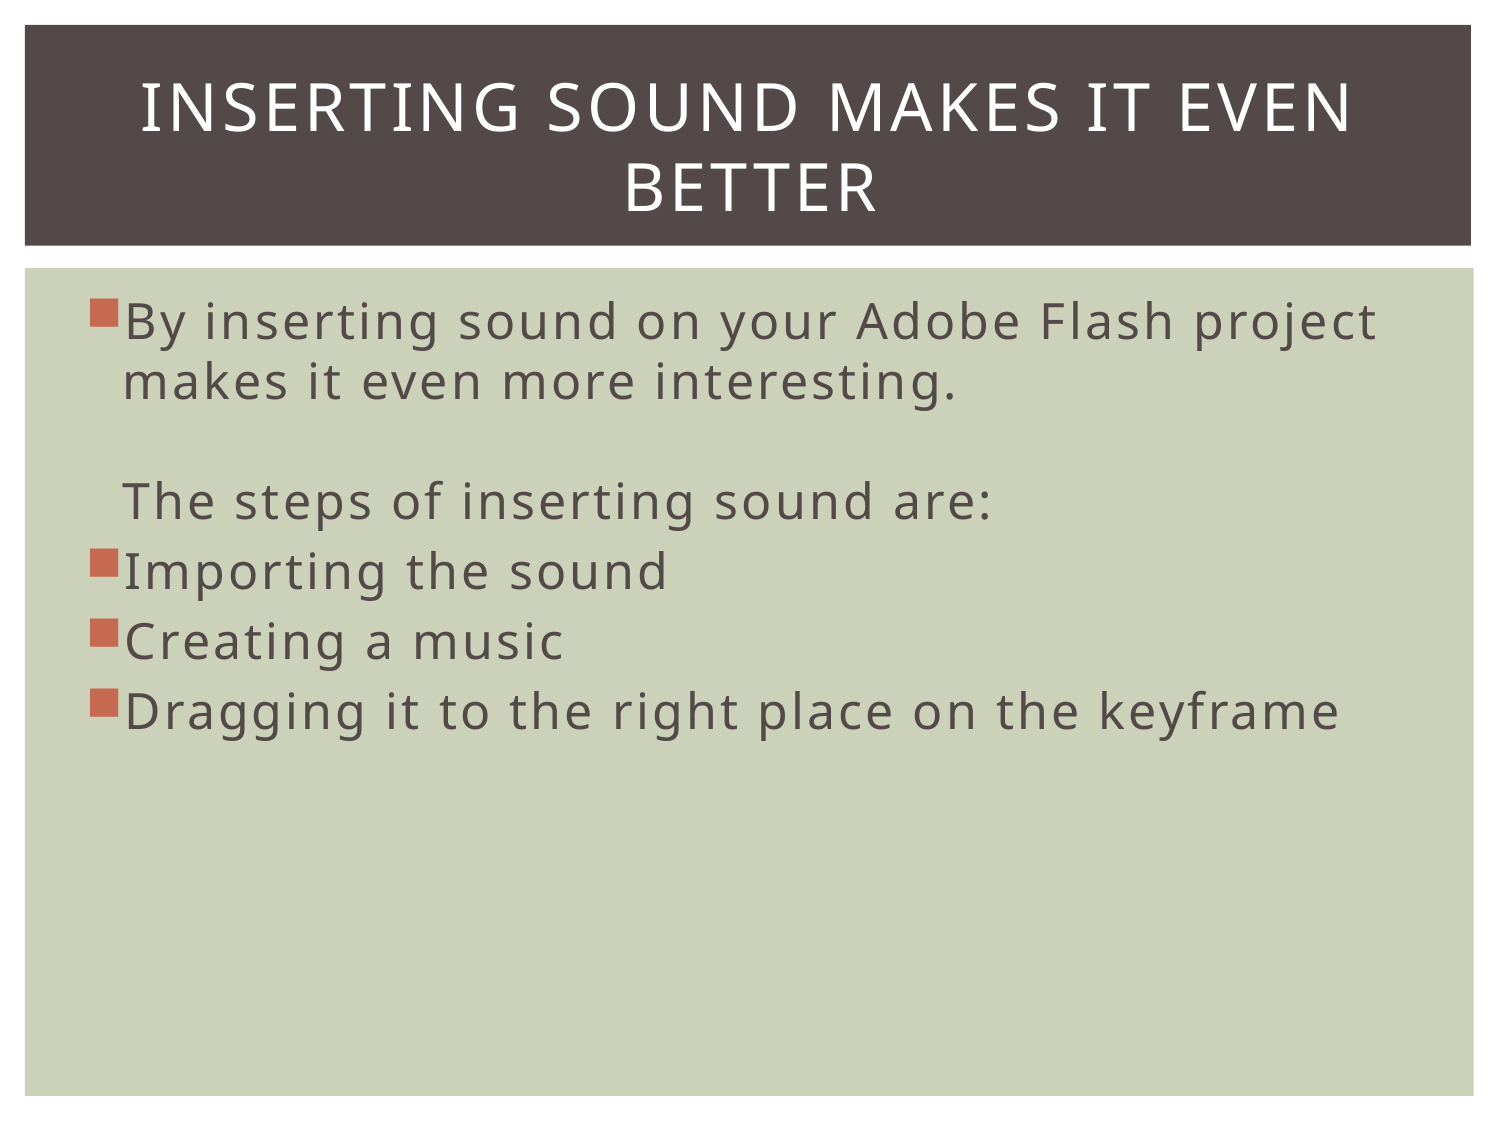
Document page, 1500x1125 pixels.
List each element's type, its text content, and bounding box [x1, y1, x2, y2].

title INSERTING SOUND MAKES IT EVEN BETTER [62, 58, 1438, 232]
list By inserting sound on your Adobe Flash project makes it even more interesting. The steps of inserting sound are: Importing the sound Creating a music Dragging it to the right place on the keyframe [62, 281, 1442, 1005]
